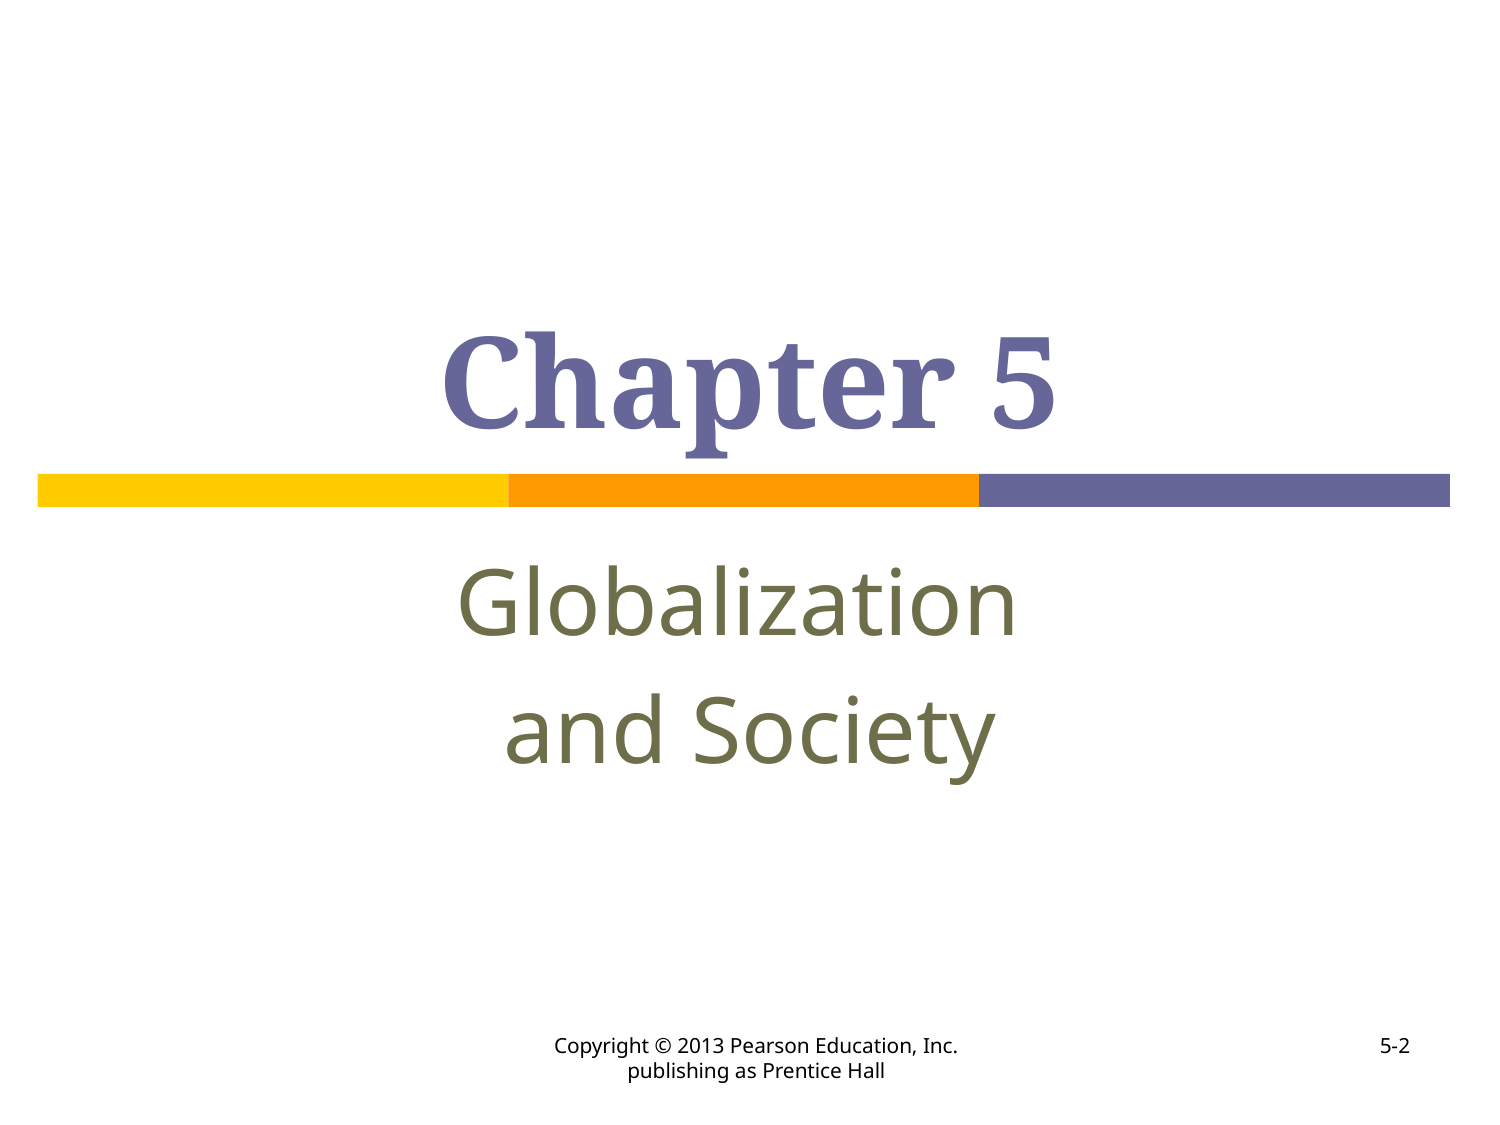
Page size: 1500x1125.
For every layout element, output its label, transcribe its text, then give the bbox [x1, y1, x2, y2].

footer Copyright © 2013 Pearson Education, Inc. publishing as Prentice Hall [500, 1025, 1013, 1100]
subtitle Globalization and Society [225, 536, 1275, 899]
title Chapter 5 [112, 112, 1388, 462]
slide_number 5-2 [1074, 1025, 1425, 1100]
